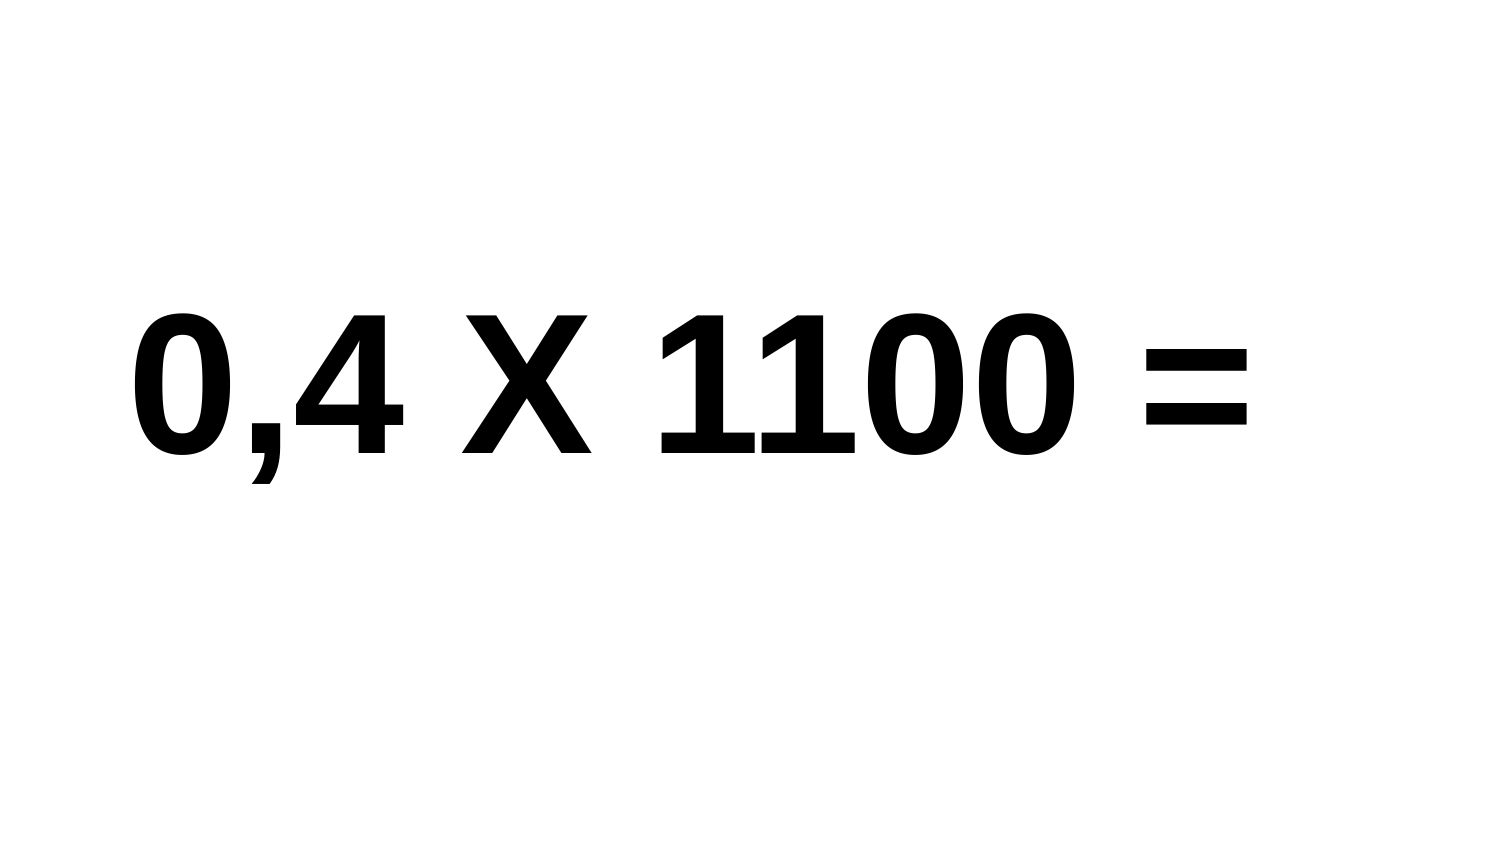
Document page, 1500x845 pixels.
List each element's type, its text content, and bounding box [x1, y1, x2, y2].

text_box 0,4 X 1100 = [112, 318, 1388, 509]
